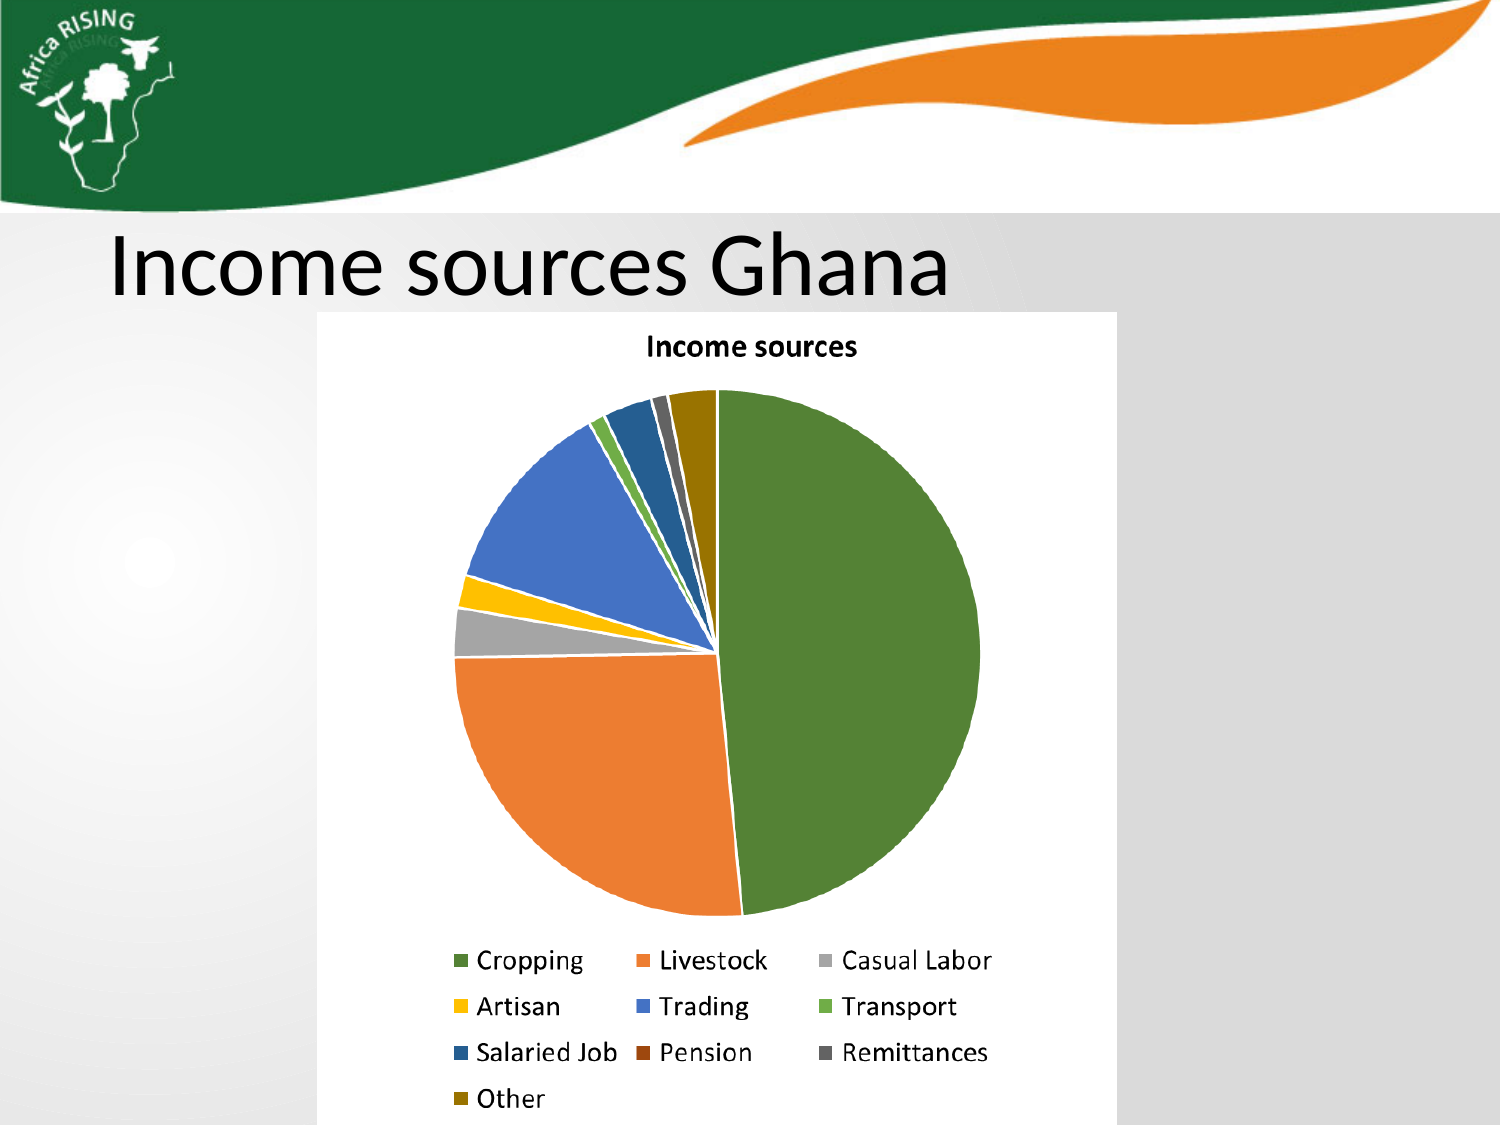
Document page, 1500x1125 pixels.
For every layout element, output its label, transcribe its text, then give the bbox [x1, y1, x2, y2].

picture [0, 0, 1500, 213]
picture [316, 311, 1117, 1125]
list Income sources Ghana [75, 196, 1412, 384]
